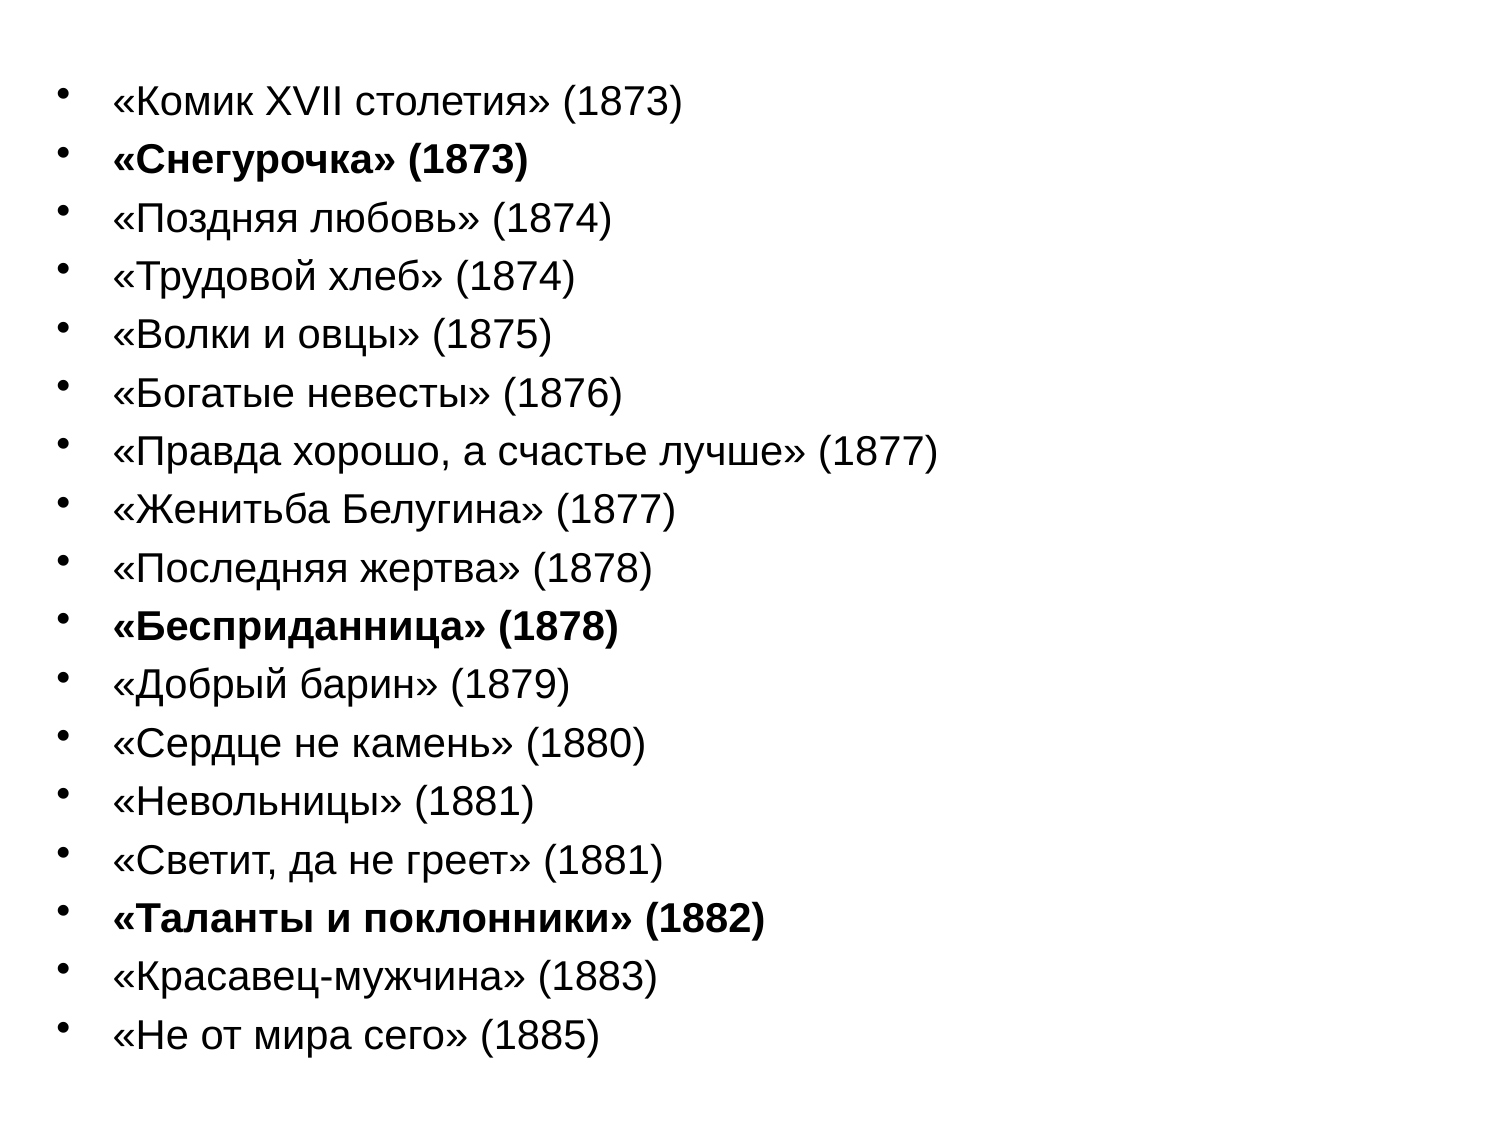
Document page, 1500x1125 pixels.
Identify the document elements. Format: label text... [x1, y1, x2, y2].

list «Комик XVII столетия» (1873) «Снегурочка» (1873) «Поздняя любовь» (1874) «Трудовой хлеб» (1874) «Волки и овцы» (1875) «Богатые невесты» (1876) «Правда хорошо, а счастье лучше» (1877) «Женитьба Белугина» (1877) «Последняя жертва» (1878) «Бесприданница» (1878) «Добрый барин» (1879) «Сердце не камень» (1880) «Невольницы» (1881) «Светит, да не греет» (1881) «Таланты и поклонники» (1882) «Красавец-мужчина» (1883) «Не от мира сего» (1885) [41, 66, 1426, 1006]
